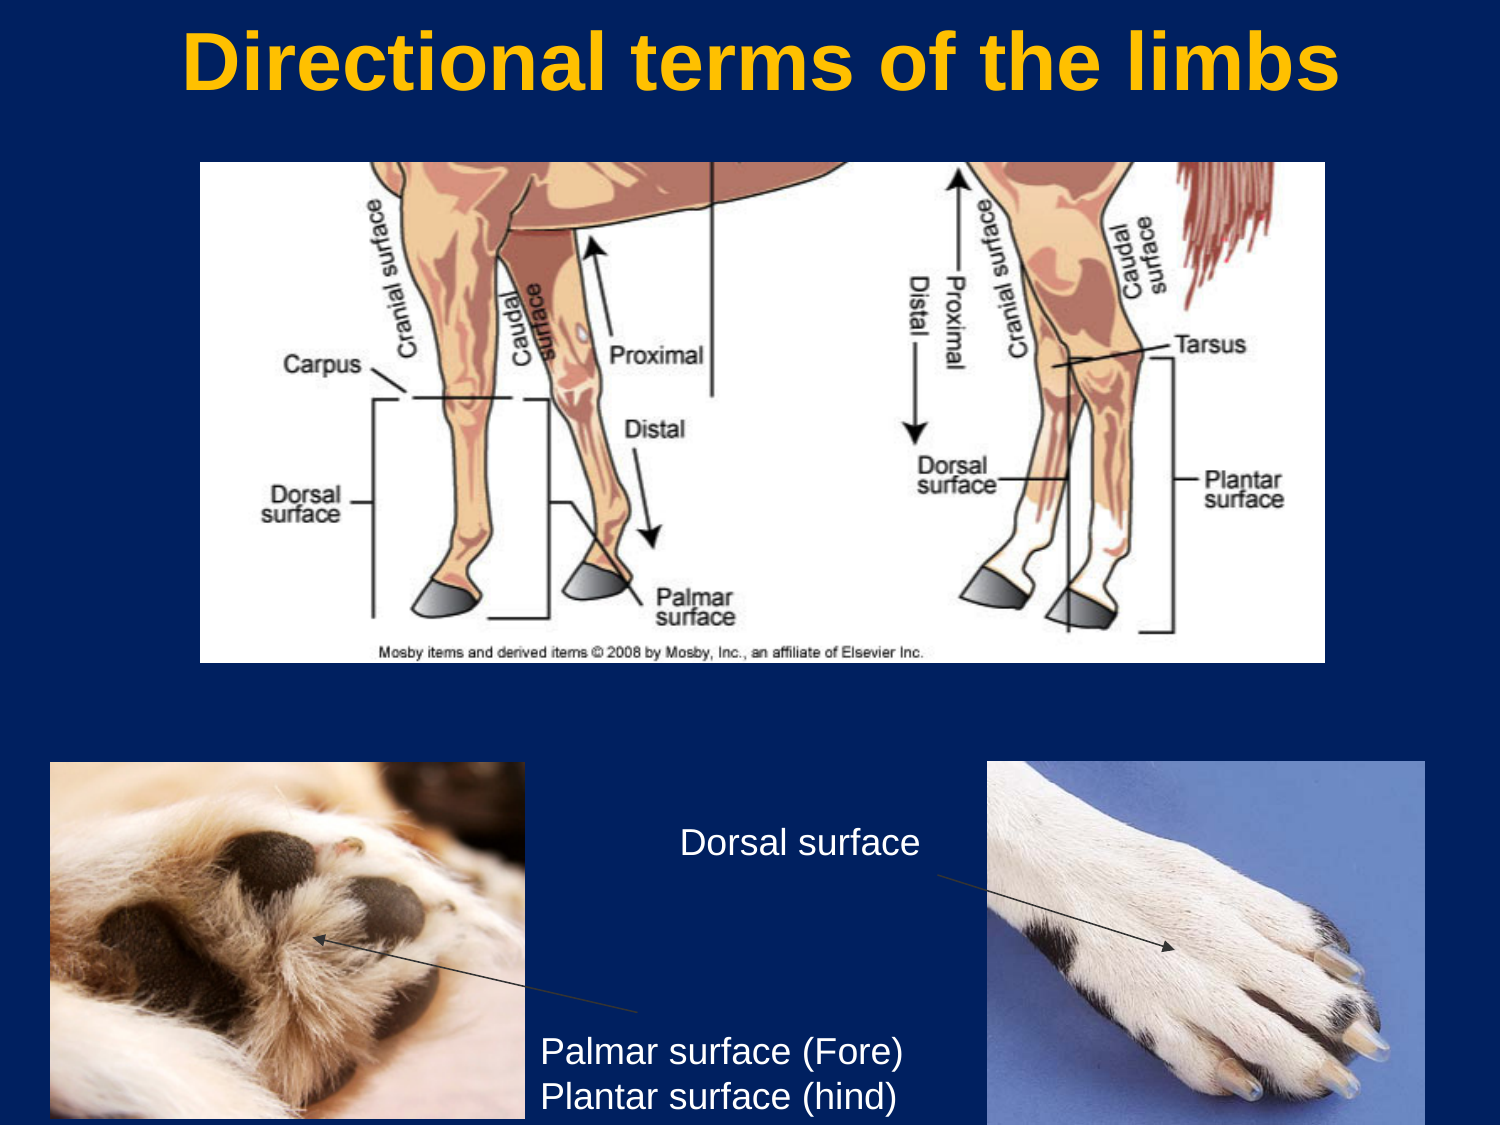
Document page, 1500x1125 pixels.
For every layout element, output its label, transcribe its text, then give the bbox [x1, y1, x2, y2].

title Directional terms of the limbs [75, 0, 1450, 115]
text_box Dorsal surface [664, 811, 936, 871]
picture [49, 762, 526, 1120]
picture [199, 162, 1326, 664]
picture [987, 761, 1426, 1125]
text_box Palmar surface (Fore) Plantar surface (hind) [527, 1019, 920, 1125]
